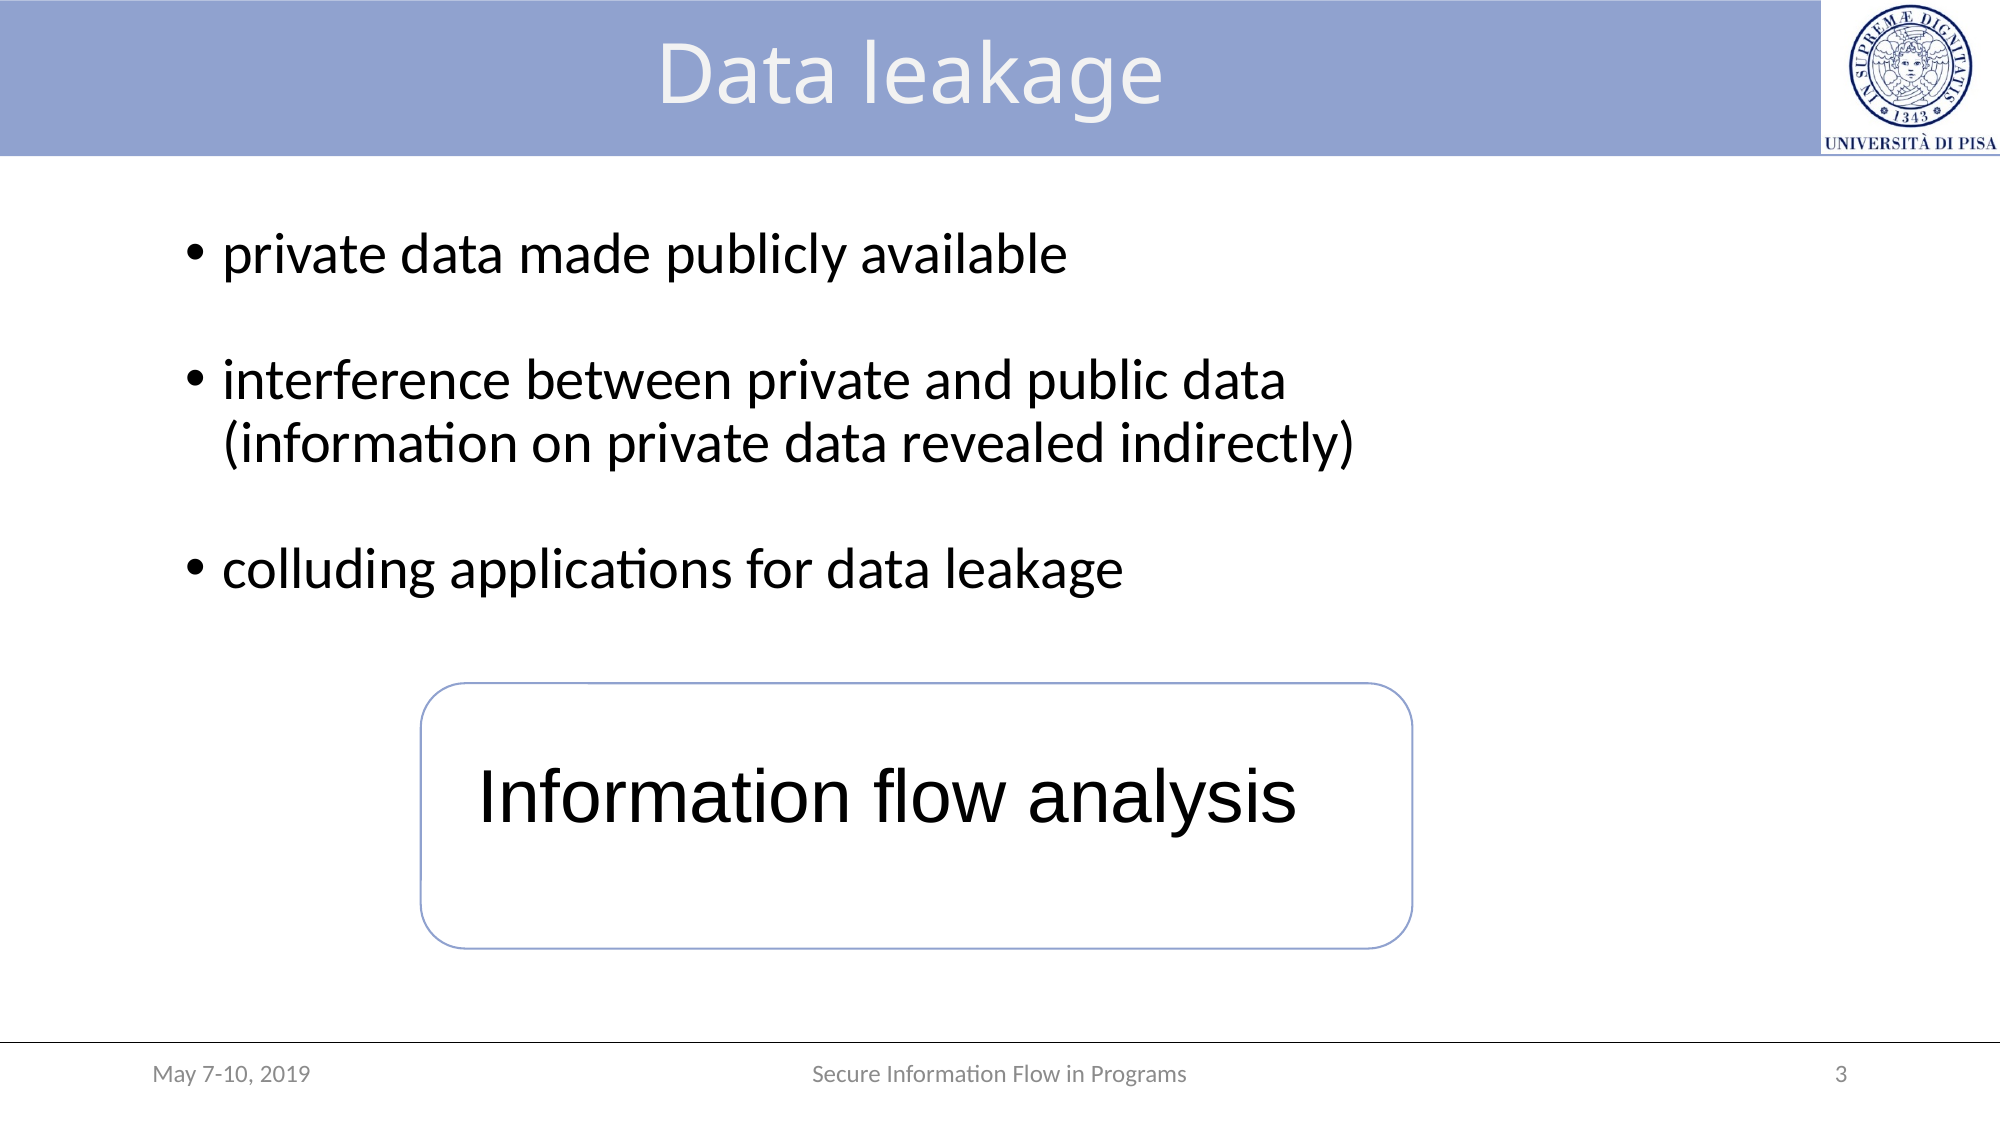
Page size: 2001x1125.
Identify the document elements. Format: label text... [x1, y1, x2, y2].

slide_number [137, 1042, 588, 1103]
picture [1822, 0, 2000, 154]
list private data made publicly available interference between private and public data (information on private data revealed indirectly) colluding applications for data leakage [170, 216, 1896, 930]
title Data leakage [0, 0, 1822, 154]
text_box [419, 682, 1414, 950]
slide_number 3 [1412, 1042, 1863, 1103]
footer Secure Information Flow in Programs [662, 1042, 1338, 1103]
